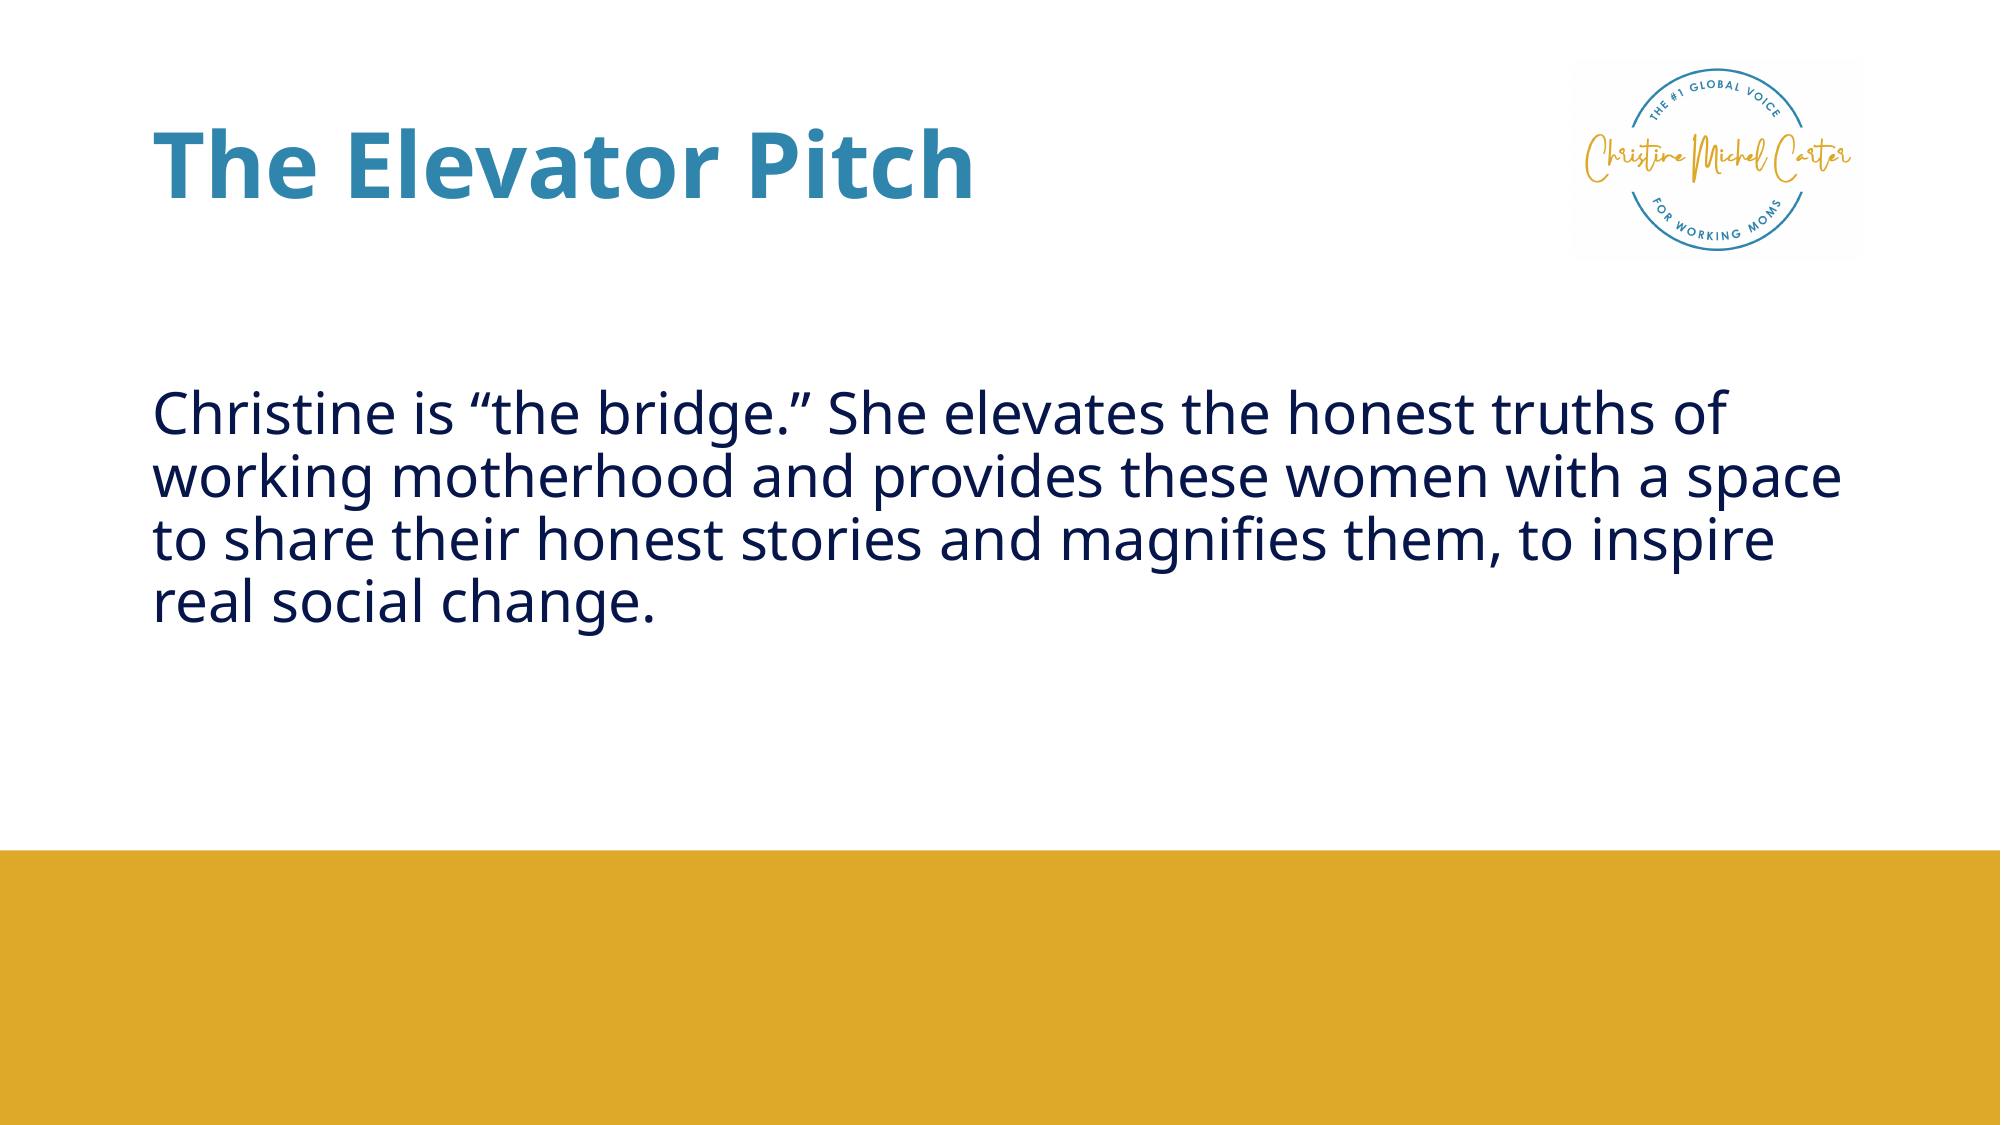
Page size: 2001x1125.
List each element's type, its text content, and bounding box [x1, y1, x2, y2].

text_box [0, 849, 2000, 1125]
list Christine is “the bridge.” She elevates the honest truths of working motherhood and provides these women with a space to share their honest stories and magnifies them, to inspire real social change. [137, 376, 1863, 849]
picture [1571, 59, 1863, 260]
title The Elevator Pitch [137, 59, 1863, 278]
